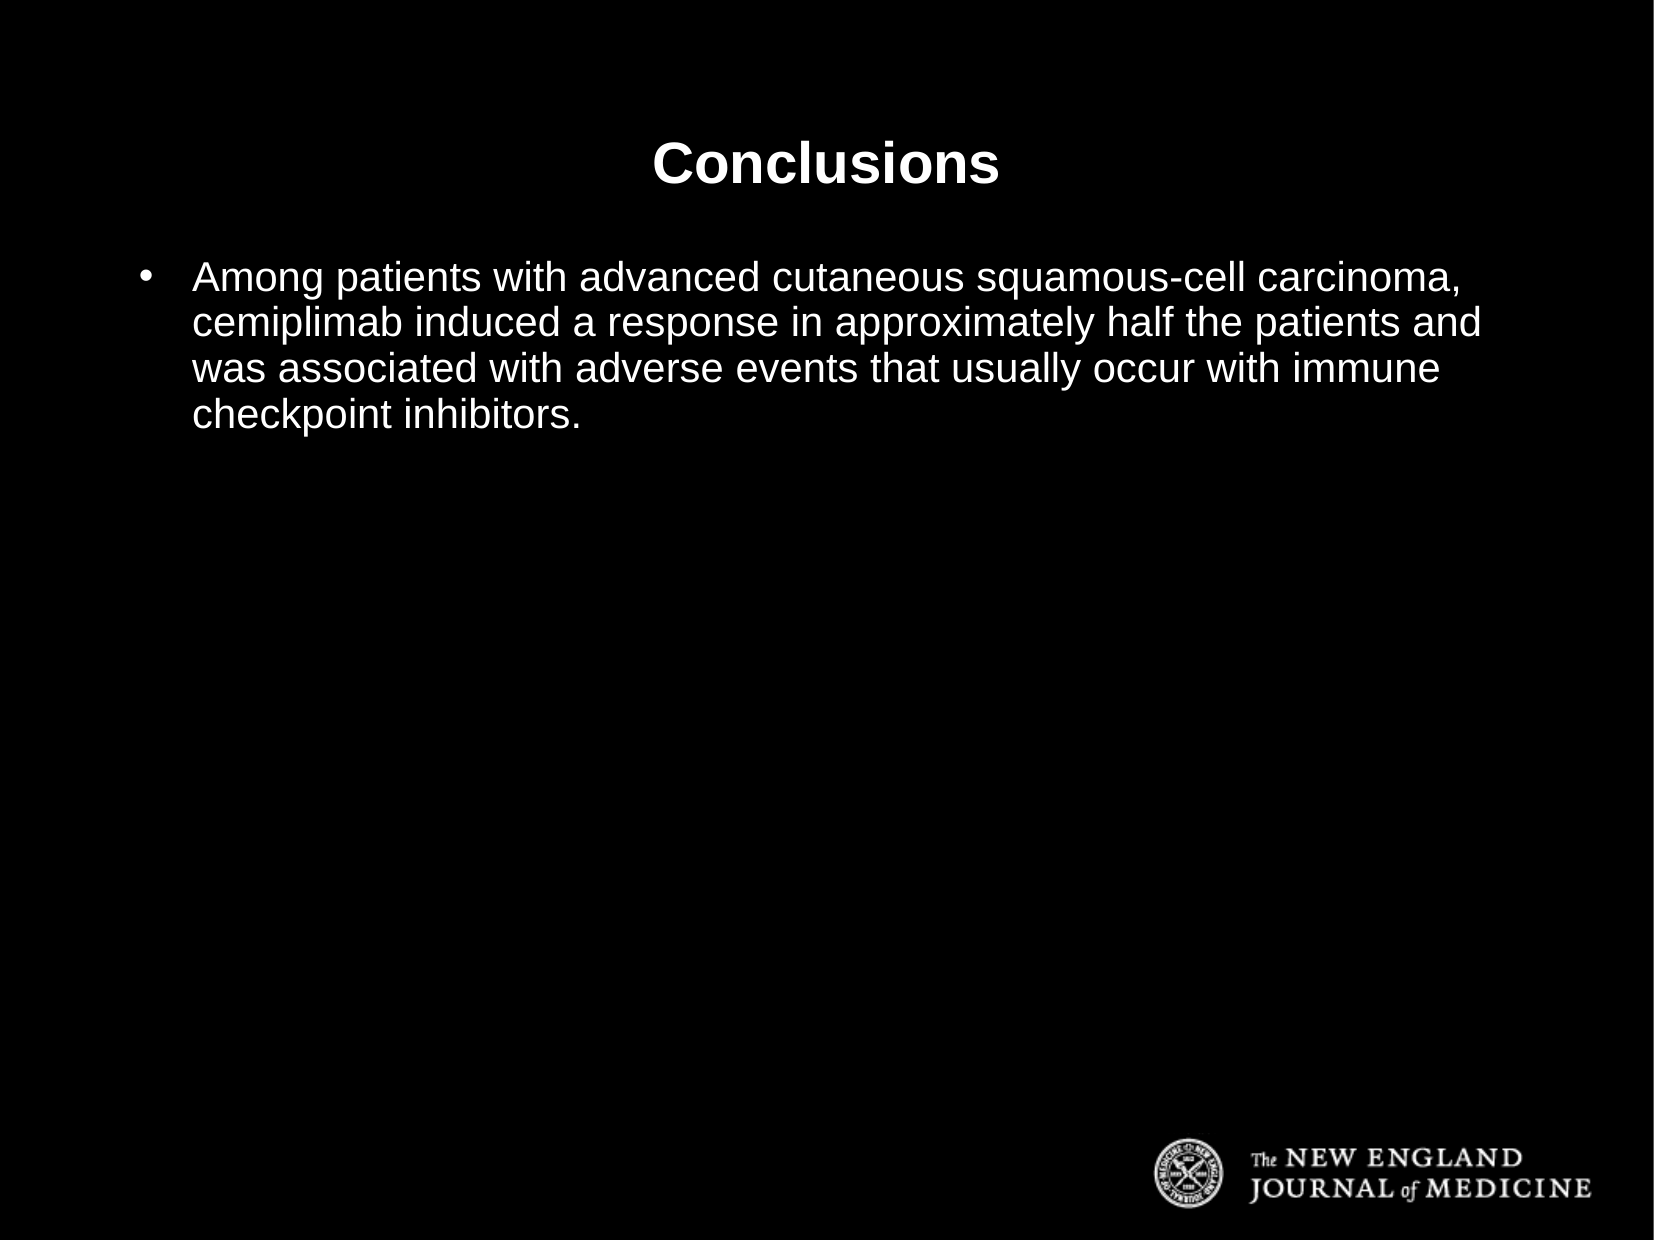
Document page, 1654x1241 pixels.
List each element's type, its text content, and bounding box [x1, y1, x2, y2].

list Among patients with advanced cutaneous squamous-cell carcinoma, cemiplimab induced a response in approximately half the patients and was associated with adverse events that usually occur with immune checkpoint inhibitors. [121, 253, 1534, 1115]
picture [1141, 1133, 1606, 1213]
text_box Conclusions [121, 129, 1533, 198]
